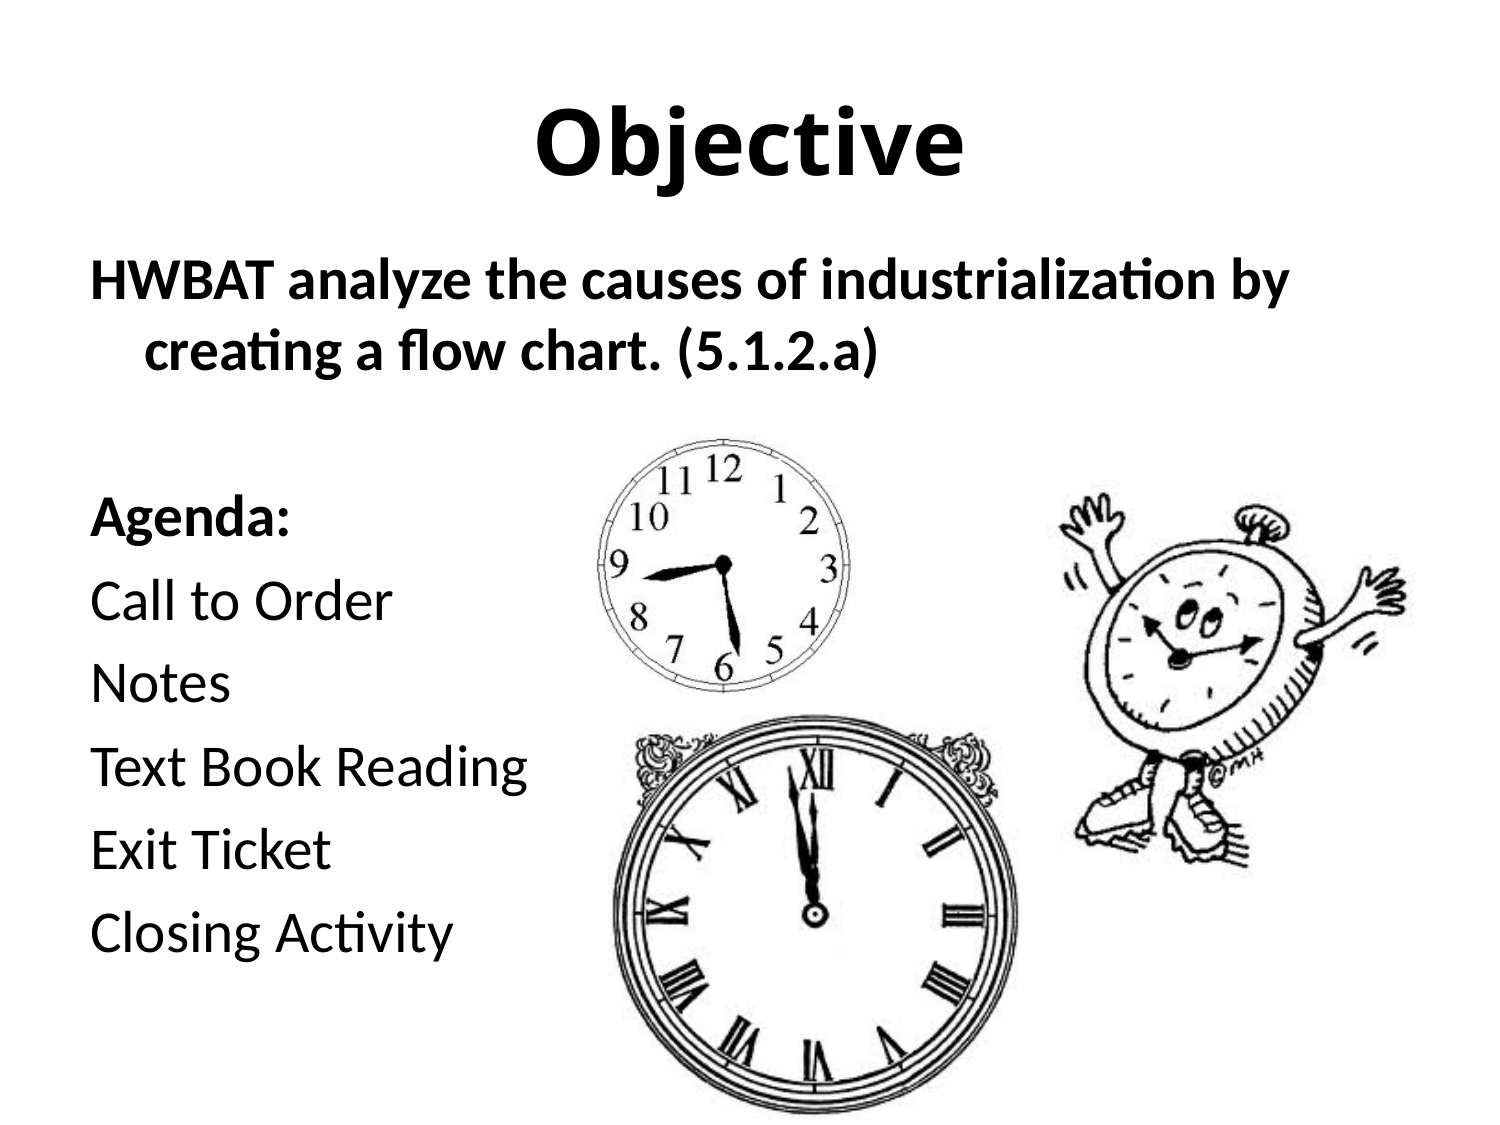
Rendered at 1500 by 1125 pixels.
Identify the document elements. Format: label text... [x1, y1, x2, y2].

title Objective [75, 45, 1425, 232]
picture [586, 424, 1426, 1121]
list HWBAT analyze the causes of industrialization by creating a flow chart. (5.1.2.a) Agenda: Call to Order Notes Text Book Reading Exit Ticket Closing Activity [75, 232, 1425, 975]
